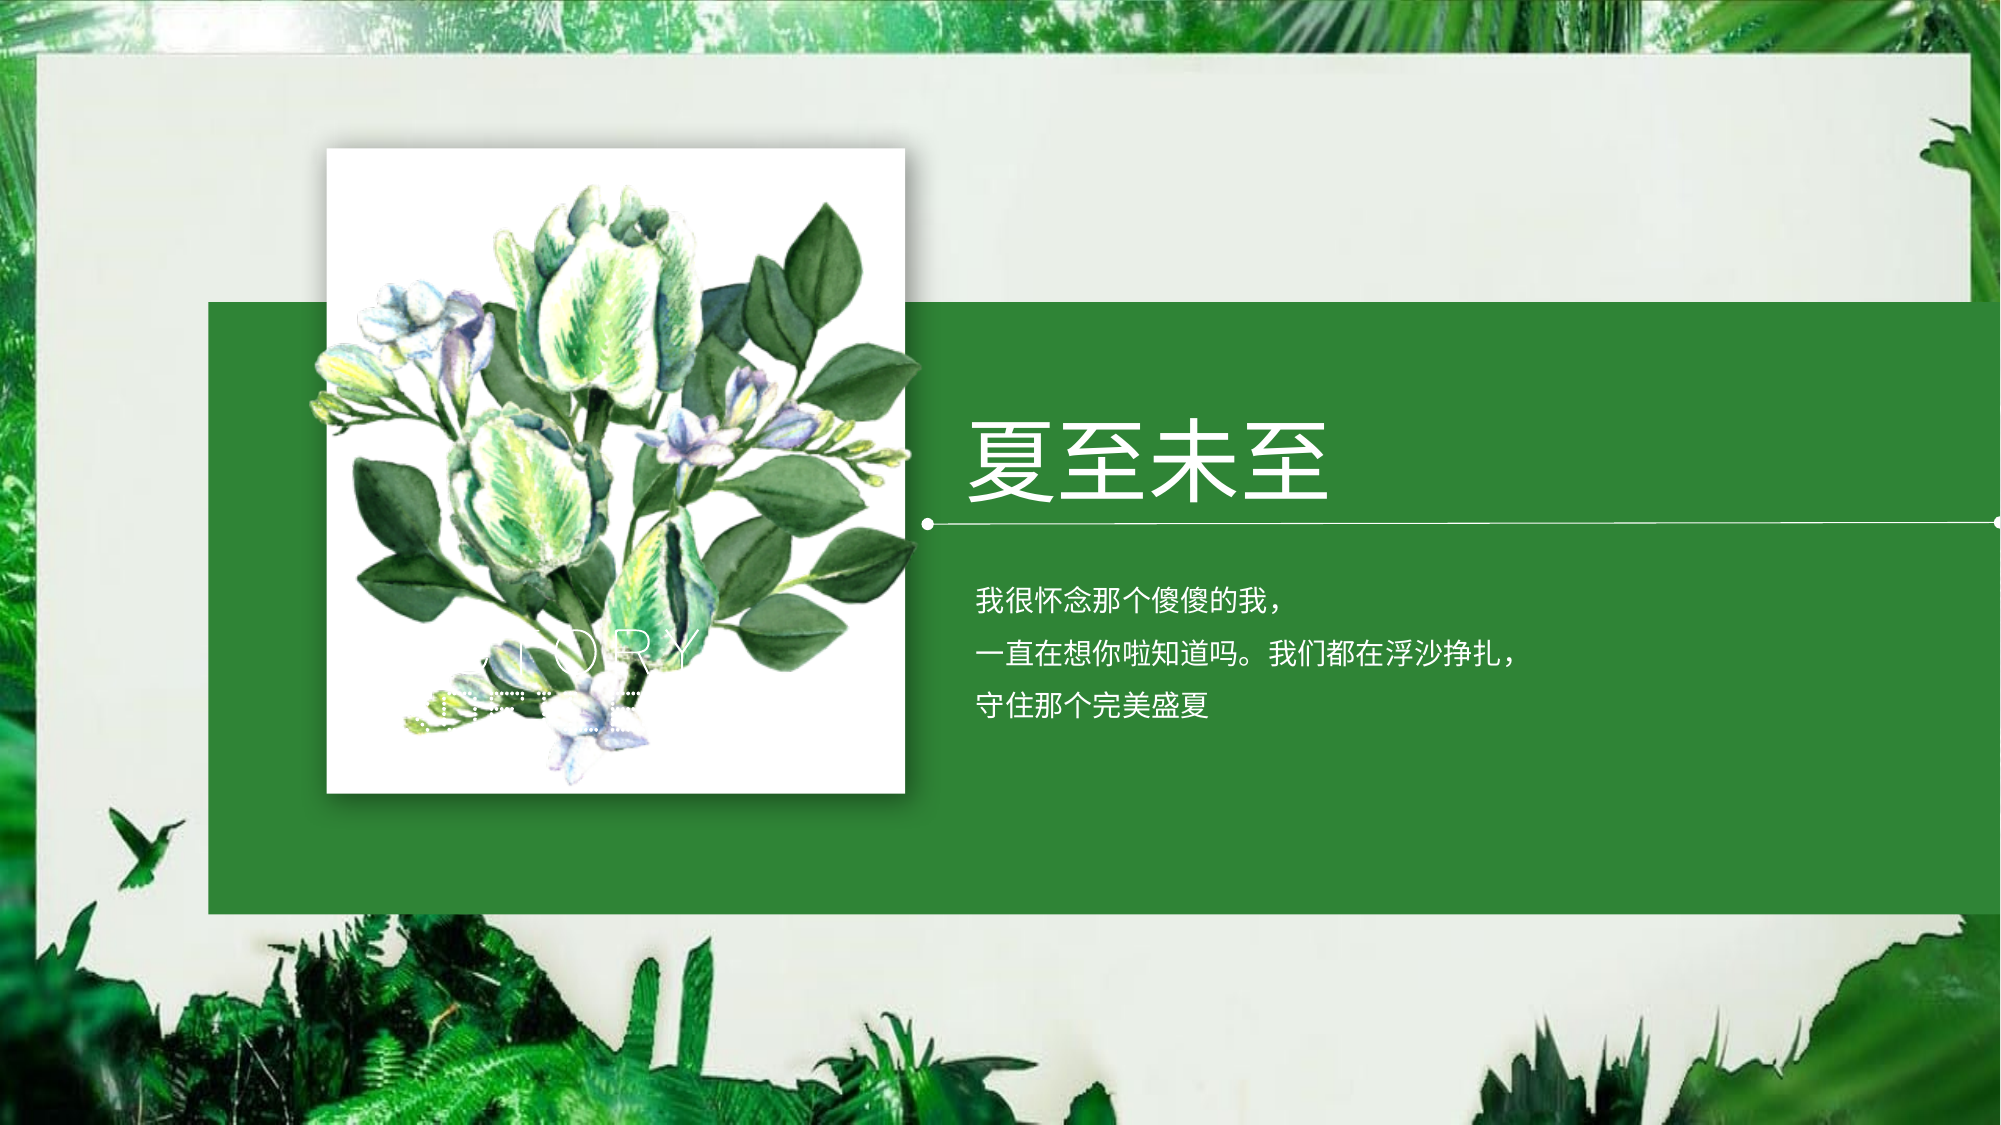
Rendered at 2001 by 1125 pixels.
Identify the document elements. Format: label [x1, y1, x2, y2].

text_box [207, 301, 2000, 916]
text_box [309, 148, 934, 794]
picture [0, 0, 2001, 1125]
text_box [927, 396, 2000, 732]
